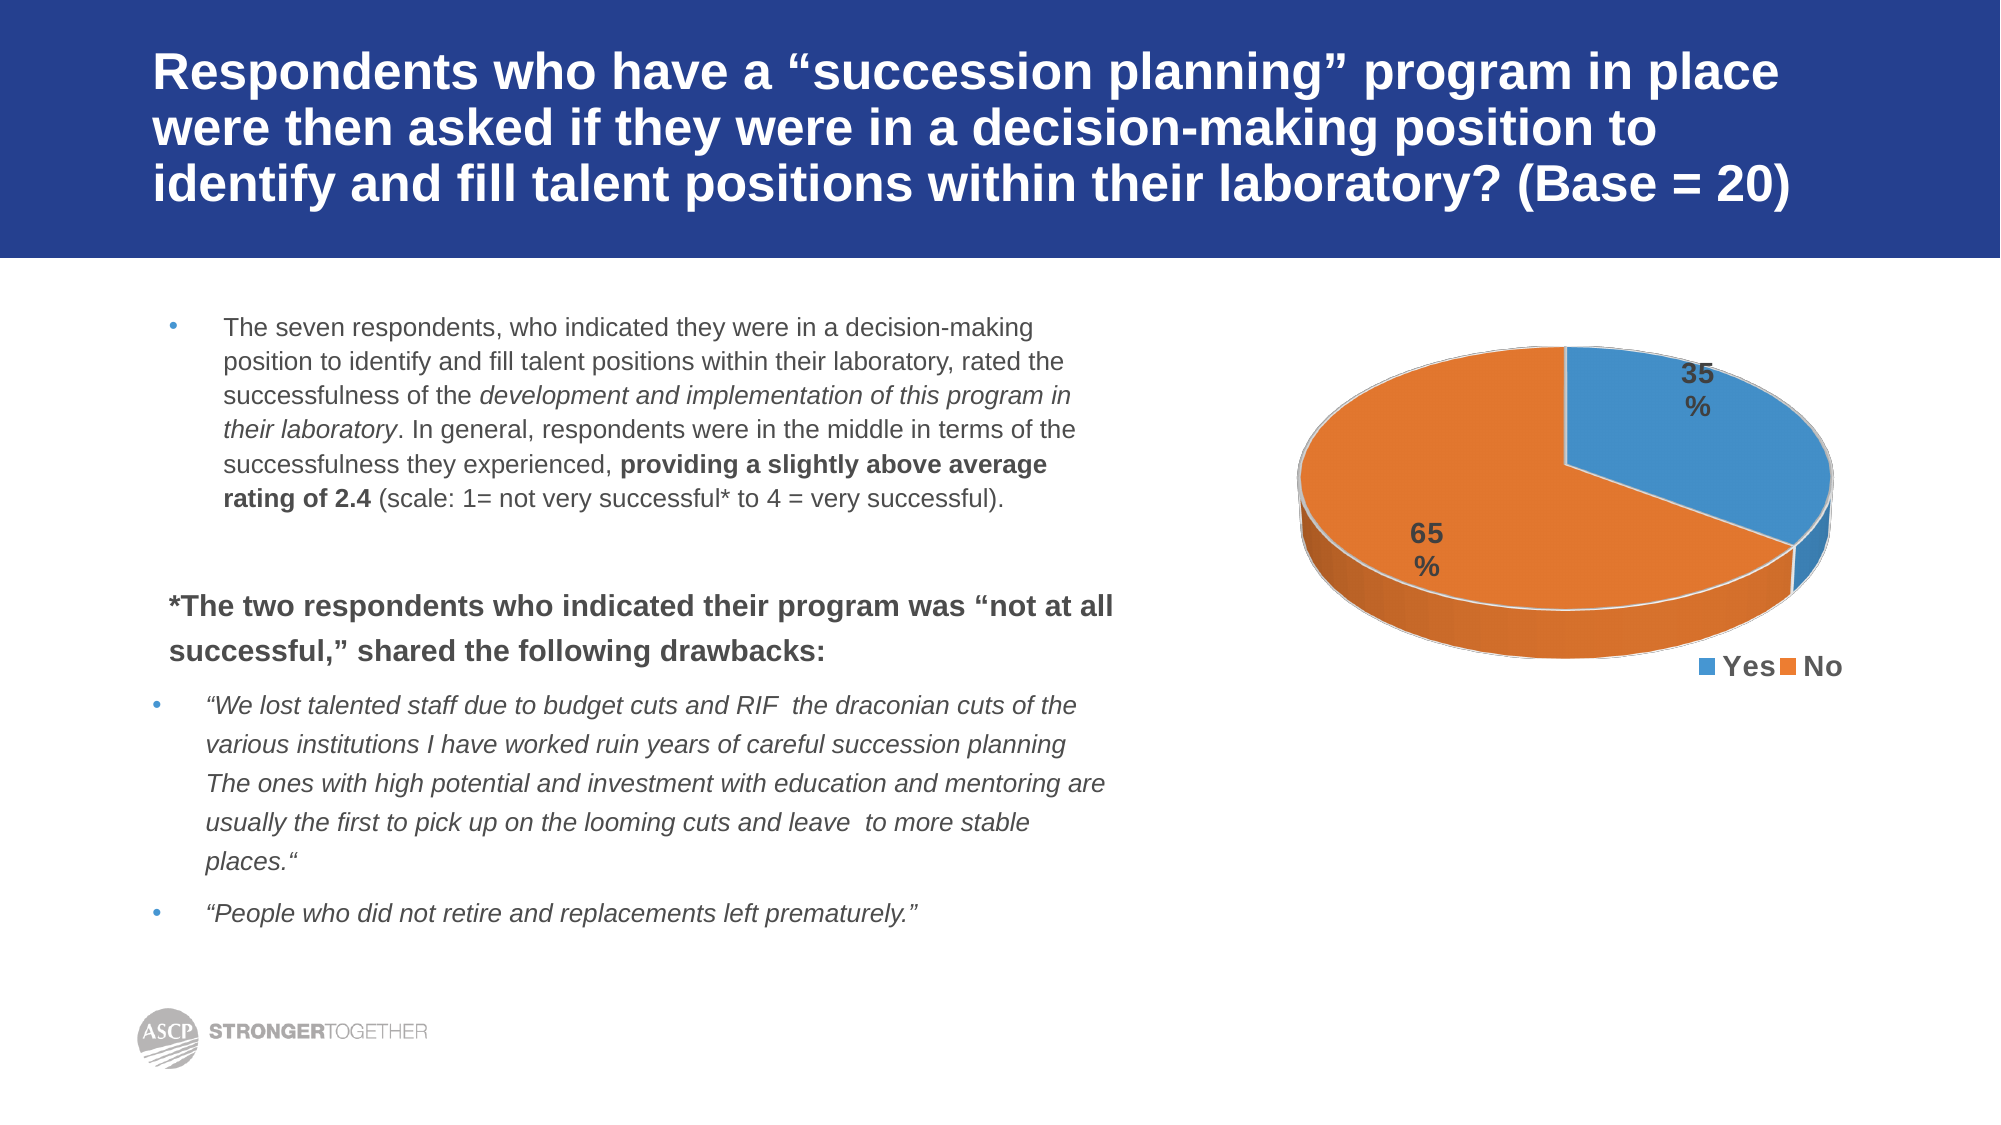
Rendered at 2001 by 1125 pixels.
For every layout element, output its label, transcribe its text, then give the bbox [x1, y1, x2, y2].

list The seven respondents, who indicated they were in a decision-making position to identify and fill talent positions within their laboratory, rated the successfulness of the development and implementation of this program in their laboratory. In general, respondents were in the middle in terms of the successfulness they experienced, providing a slightly above average rating of 2.4 (scale: 1= not very successful* to 4 = very successful). *The two respondents who indicated their program was “not at all successful,” shared the following drawbacks: “We lost talented staff due to budget cuts and RIF the draconian cuts of the various institutions I have worked ruin years of careful succession planning The ones with high potential and investment with education and mentoring are usually the first to pick up on the looming cuts and leave to more stable places.“ “People who did not retire and replacements left prematurely.” [137, 299, 1135, 942]
picture [137, 1008, 427, 1069]
chart [1219, 319, 1901, 740]
title Respondents who have a “succession planning” program in place were then asked if they were in a decision-making position to identify and fill talent positions within their laboratory? (Base = 20) [137, 20, 1863, 238]
